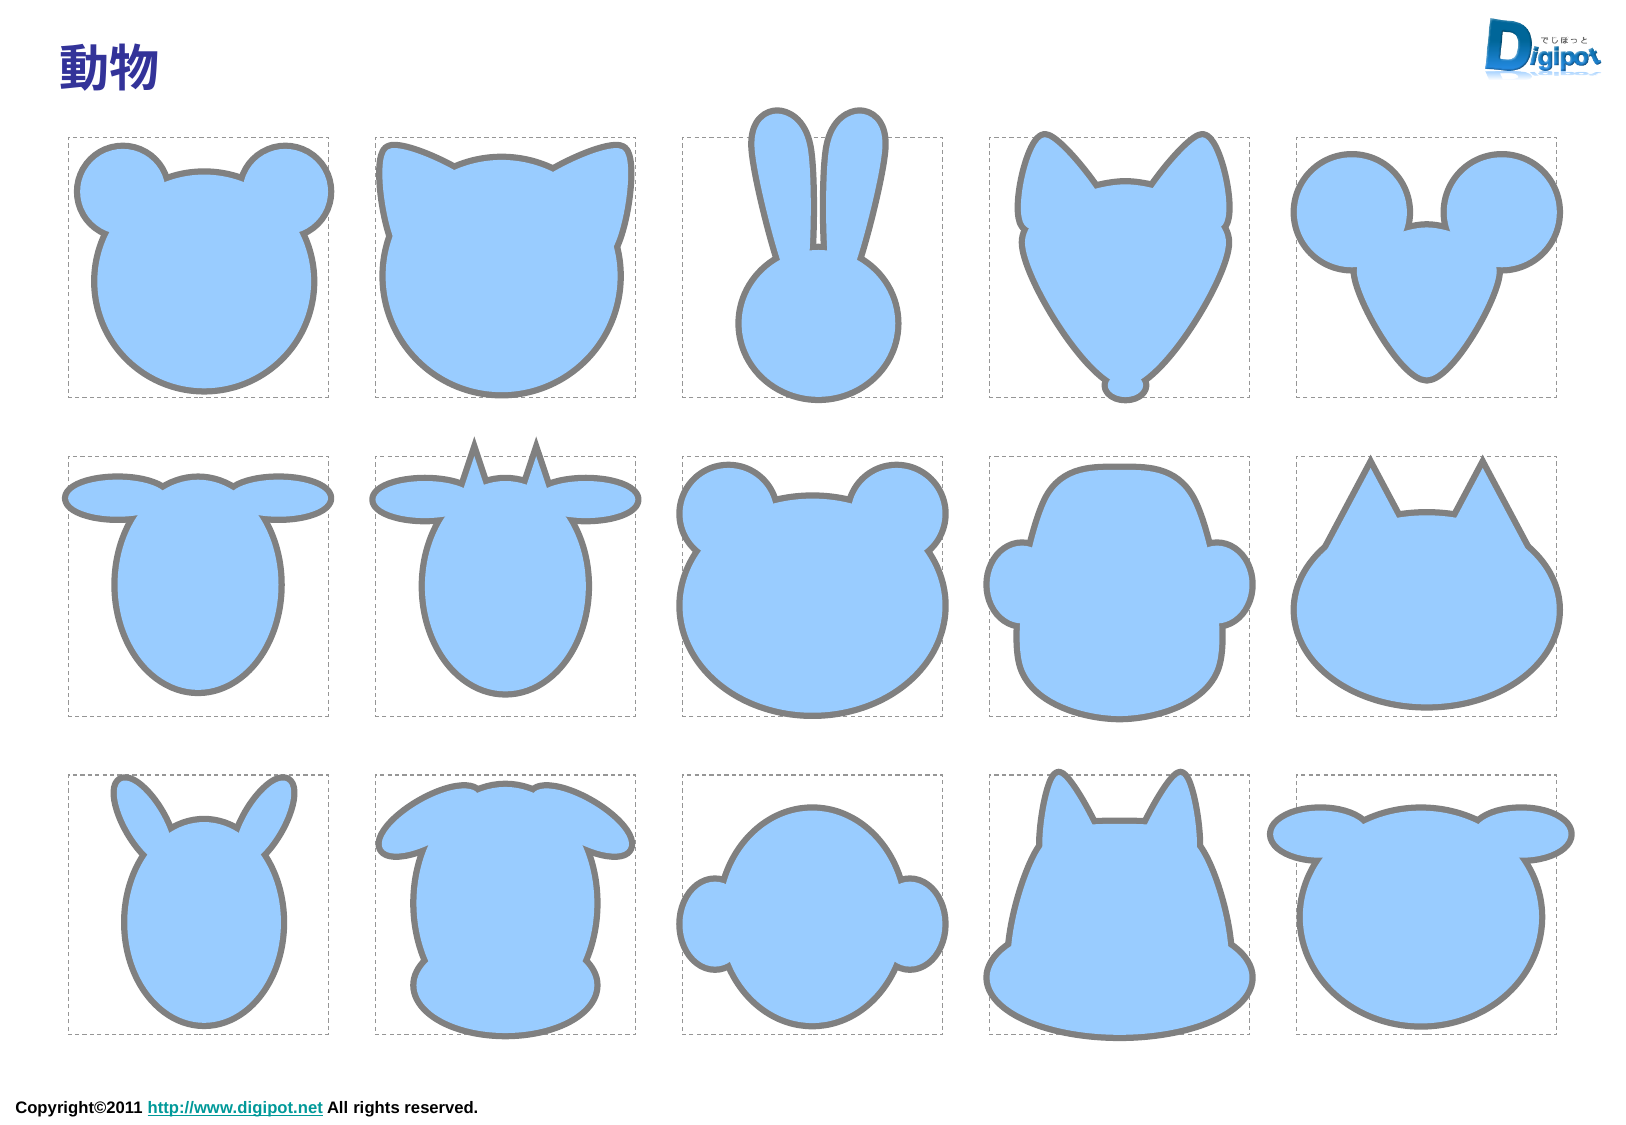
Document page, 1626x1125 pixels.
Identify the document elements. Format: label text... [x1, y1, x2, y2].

picture [1485, 18, 1602, 82]
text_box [80, 148, 329, 389]
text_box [375, 786, 636, 1034]
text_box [127, 774, 281, 1023]
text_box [1273, 810, 1569, 1024]
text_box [1296, 467, 1557, 705]
title 動物 [44, 31, 1508, 102]
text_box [68, 479, 329, 690]
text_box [682, 467, 943, 713]
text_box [1013, 137, 1235, 398]
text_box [741, 113, 896, 397]
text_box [682, 810, 943, 1024]
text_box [1296, 157, 1557, 378]
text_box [363, 148, 648, 393]
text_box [989, 774, 1250, 1035]
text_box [989, 467, 1250, 717]
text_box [375, 456, 636, 692]
